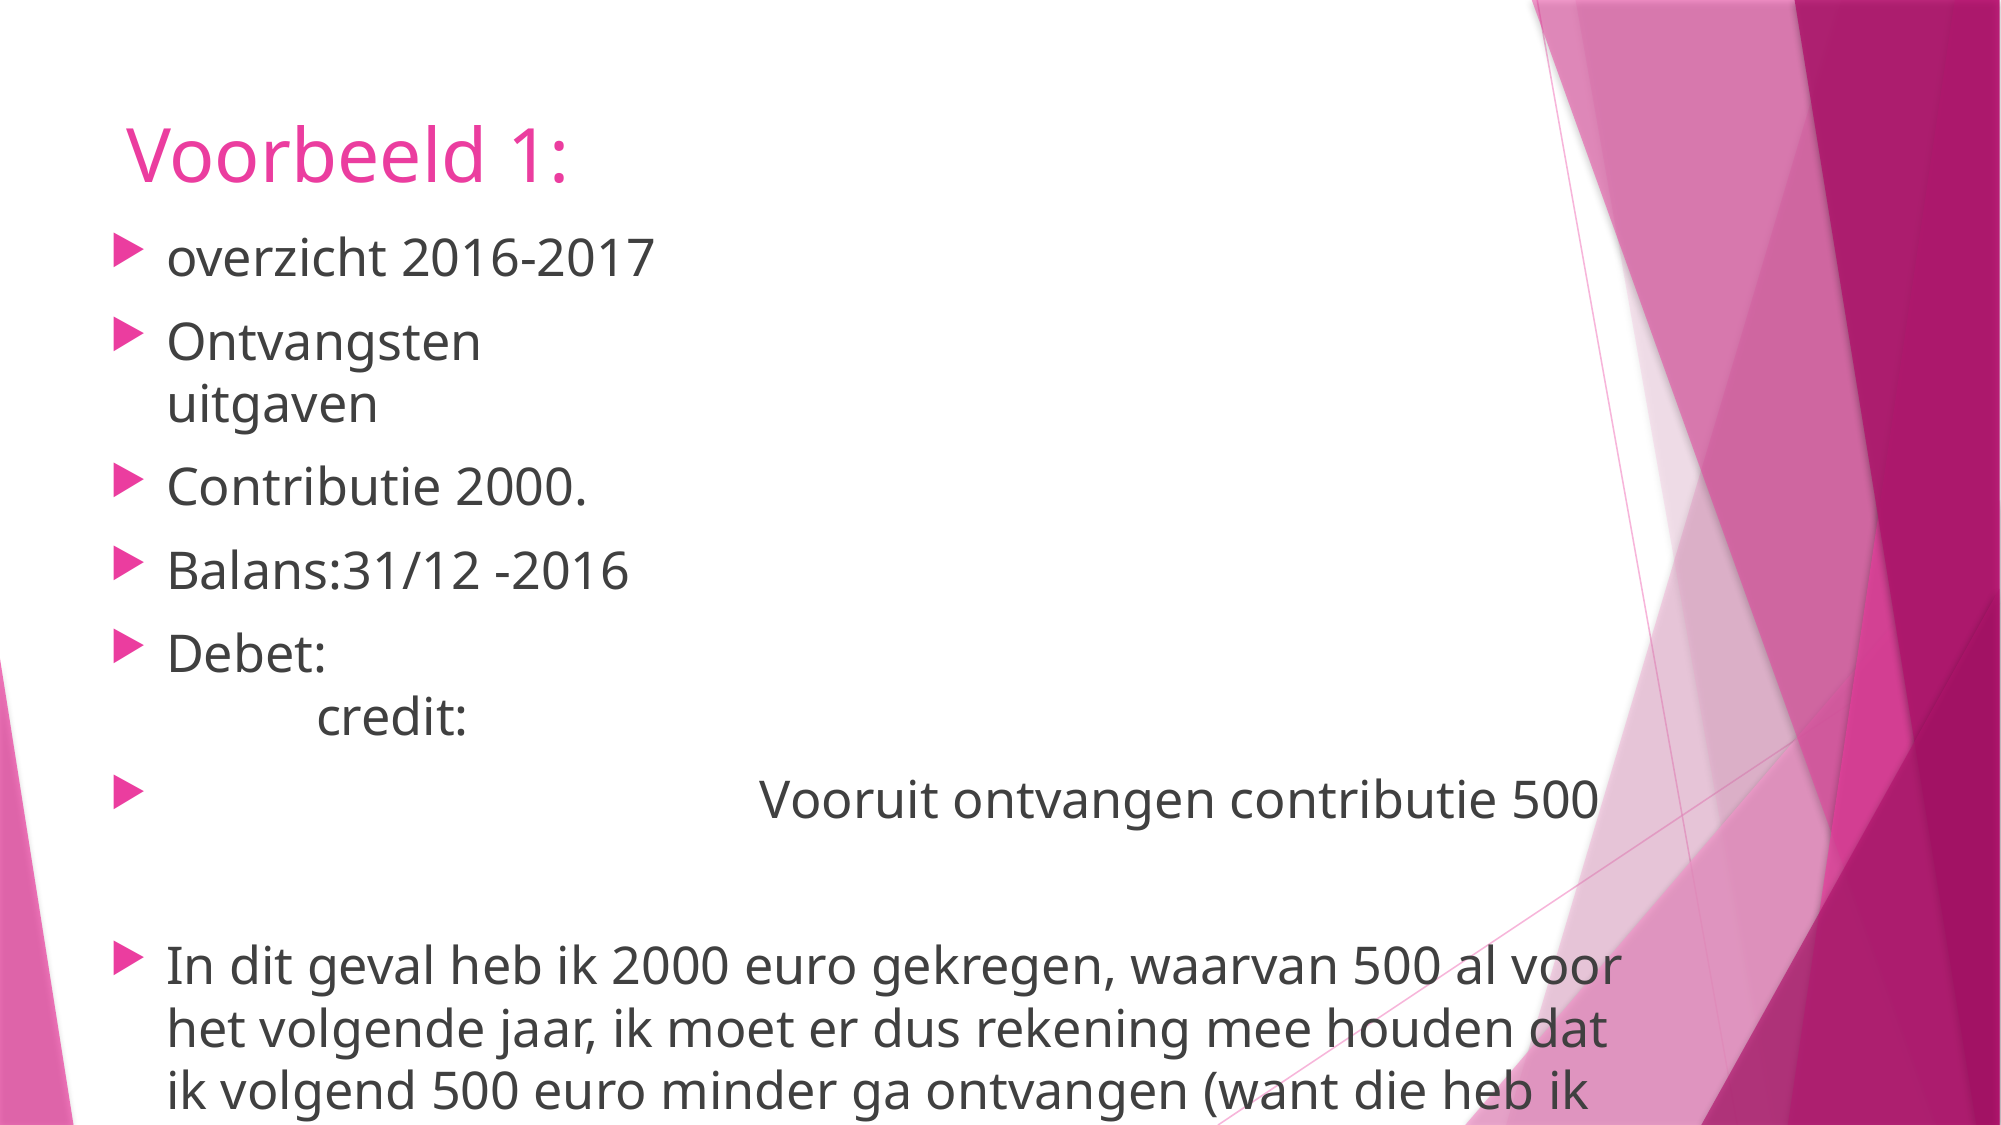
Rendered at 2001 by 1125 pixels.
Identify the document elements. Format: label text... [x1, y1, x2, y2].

title Voorbeeld 1: [111, 99, 1522, 217]
list overzicht 2016-2017 Ontvangsten uitgaven Contributie 2000. Balans:31/12 -2016 Debet: credit: Vooruit ontvangen contributie 500 In dit geval heb ik 2000 euro gekregen, waarvan 500 al voor het volgende jaar, ik moet er dus rekening mee houden dat ik volgend 500 euro minder ga ontvangen (want die heb ik nu al gekregen). [94, 217, 1672, 991]
